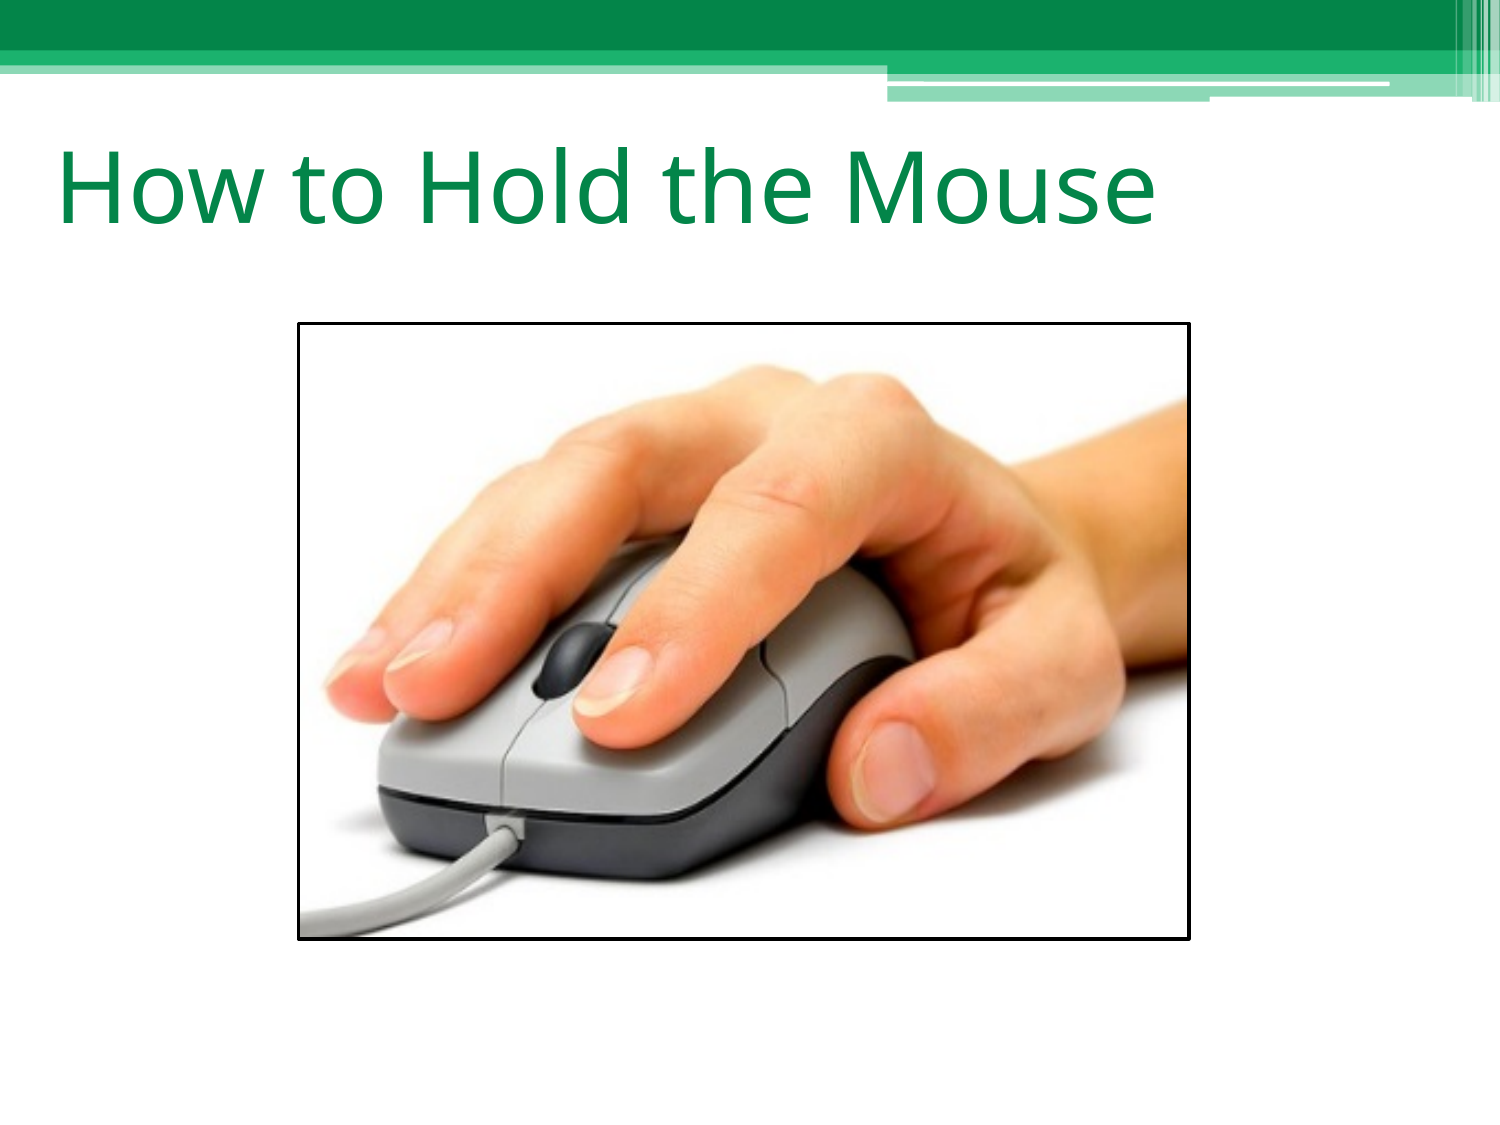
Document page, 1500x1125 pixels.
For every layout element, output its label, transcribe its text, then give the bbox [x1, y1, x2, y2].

title How to Hold the Mouse [40, 96, 1175, 272]
picture [299, 324, 1188, 938]
